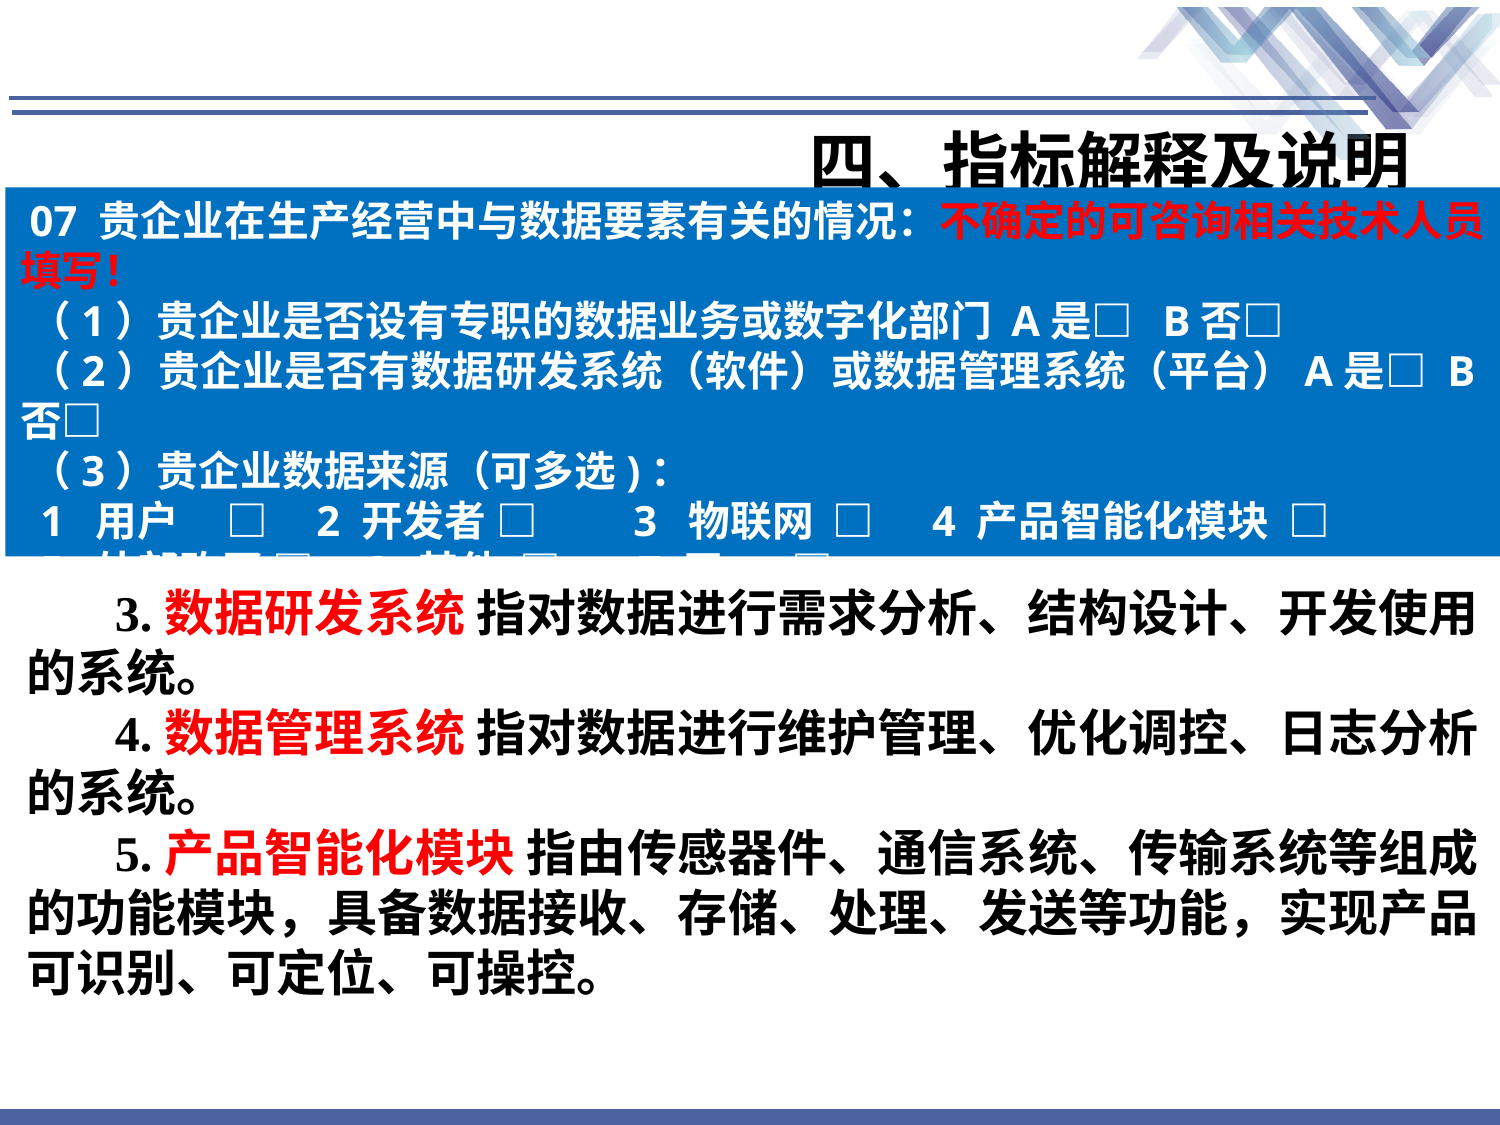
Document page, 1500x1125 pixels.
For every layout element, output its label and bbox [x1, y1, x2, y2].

text_box [0, 7, 1500, 1125]
